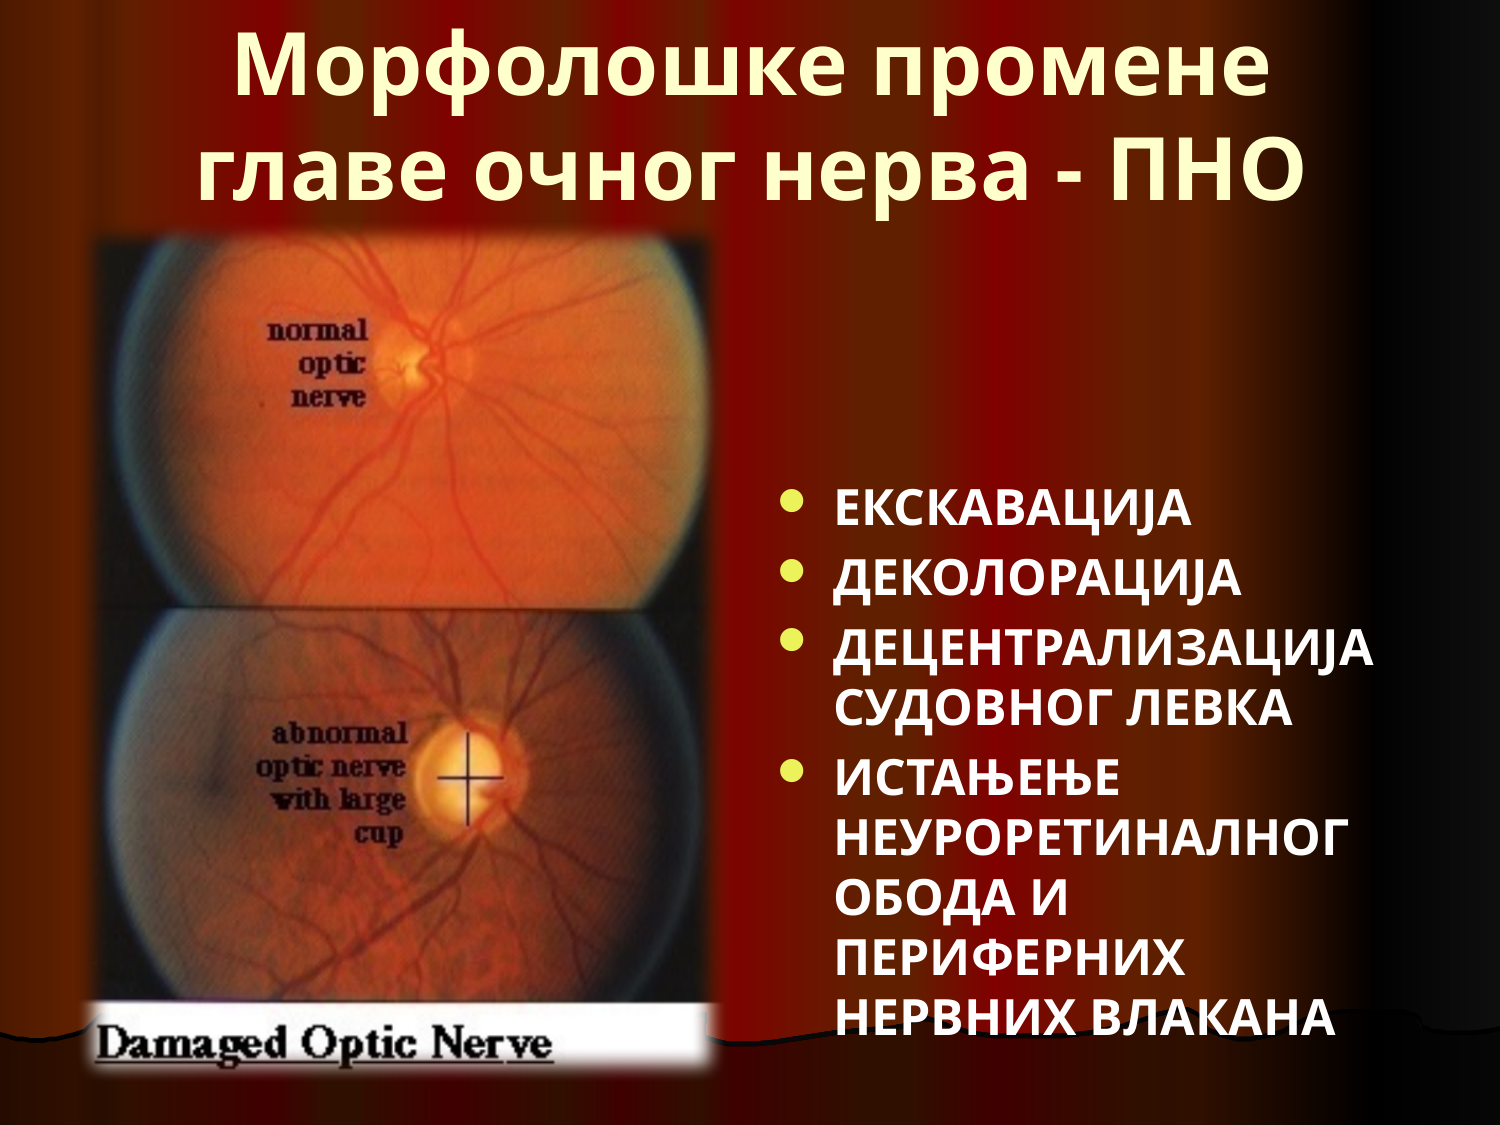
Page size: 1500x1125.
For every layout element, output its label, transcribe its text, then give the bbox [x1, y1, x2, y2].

list ЕКСКАВАЦИЈА ДЕКОЛОРАЦИЈА ДЕЦЕНТРАЛИЗАЦИЈА СУДОВНОГ ЛЕВКА ИСТАЊЕЊЕ НЕУРОРЕТИНАЛНОГ ОБОДА И ПЕРИФЕРНИХ НЕРВНИХ ВЛАКАНА [761, 467, 1425, 1125]
picture [76, 219, 727, 1083]
title Морфолошке промене главе очног нерва - ПНО [76, 18, 1428, 207]
